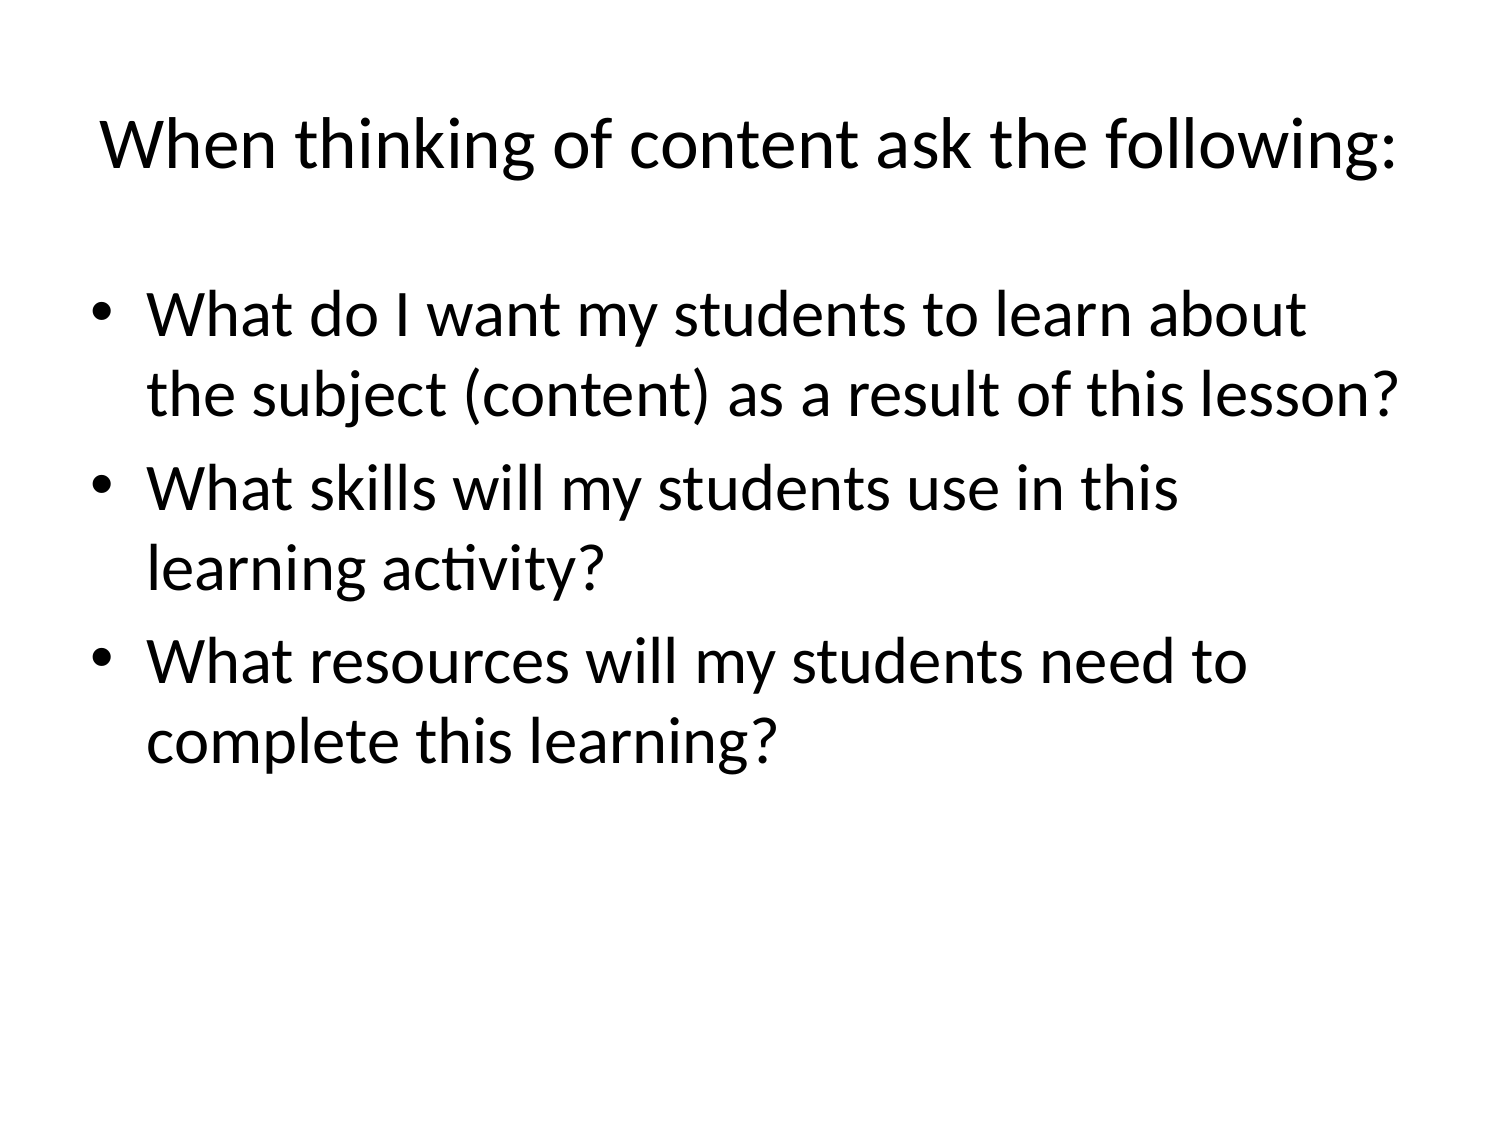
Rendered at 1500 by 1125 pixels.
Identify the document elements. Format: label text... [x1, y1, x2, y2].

list What do I want my students to learn about the subject (content) as a result of this lesson? What skills will my students use in this learning activity? What resources will my students need to complete this learning? [75, 262, 1425, 1005]
title When thinking of content ask the following: [75, 45, 1425, 233]
